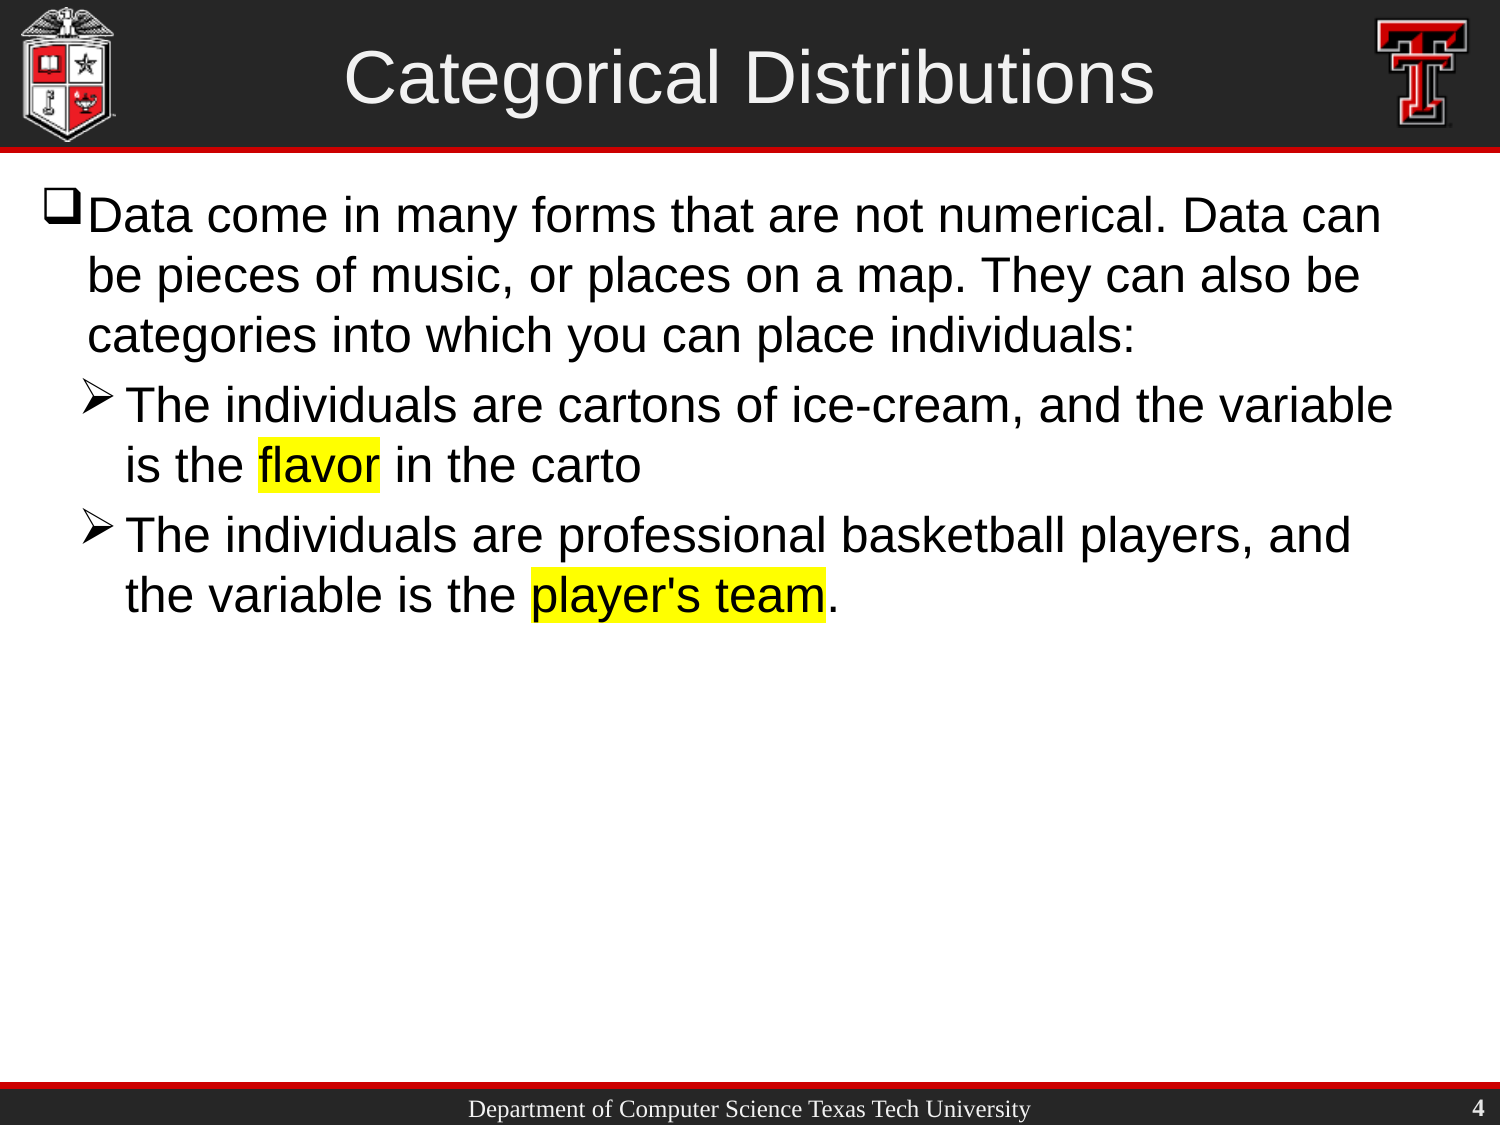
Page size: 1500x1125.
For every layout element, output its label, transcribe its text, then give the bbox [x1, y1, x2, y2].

picture [1373, 14, 1472, 128]
picture [21, 7, 116, 142]
title Categorical Distributions [151, 6, 1349, 141]
slide_number 4 [1392, 1086, 1500, 1125]
list Data come in many forms that are not numerical. Data can be pieces of music, or places on a map. They can also be categories into which you can place individuals: The individuals are cartons of ice-cream, and the variable is the flavor in the carto The individuals are professional basketball players, and the variable is the player's team. [25, 174, 1431, 1075]
